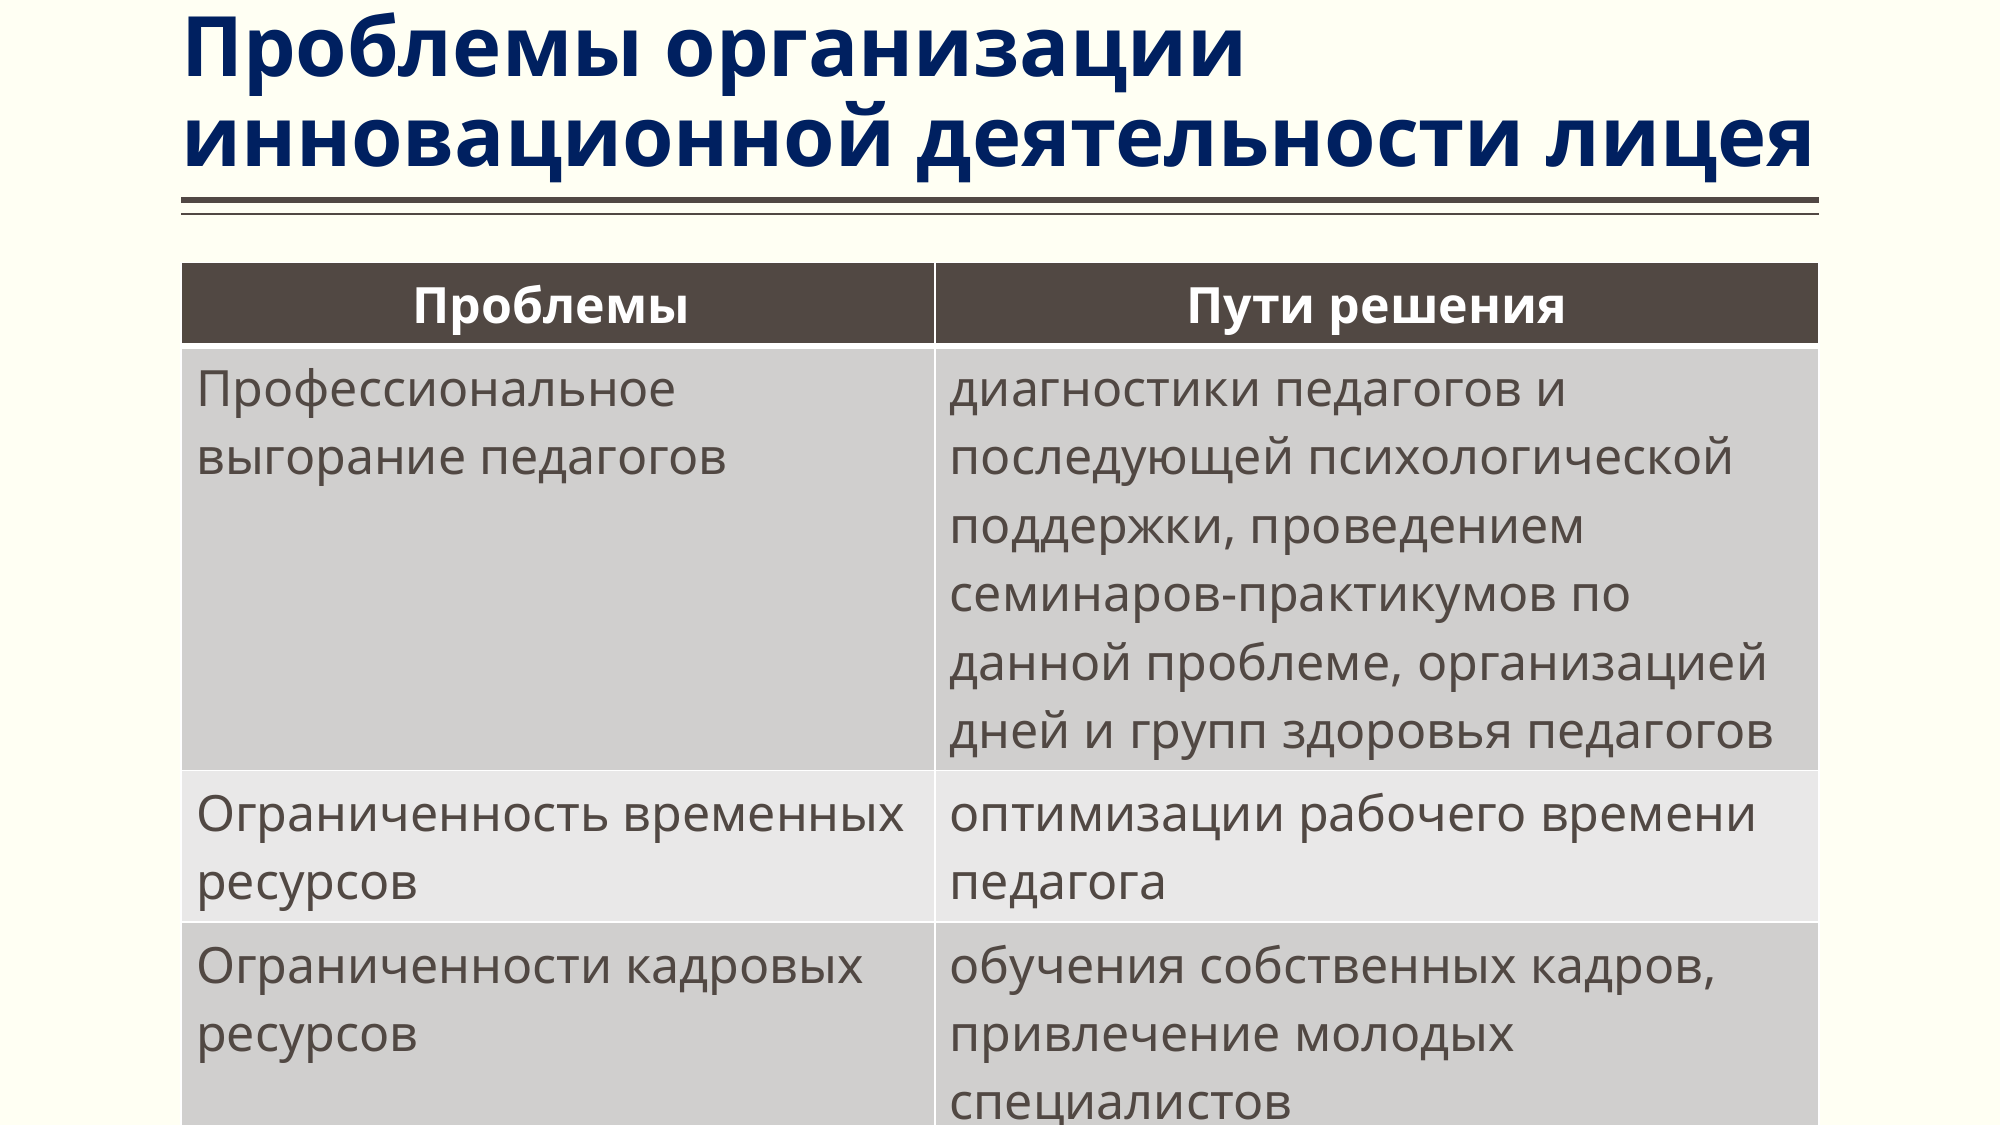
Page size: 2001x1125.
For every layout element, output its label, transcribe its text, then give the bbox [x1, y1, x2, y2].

table_header Пути решения [936, 263, 1818, 343]
table_cell Ограниченность временных ресурсов [182, 771, 934, 921]
table_header Проблемы [182, 263, 934, 343]
table_cell Профессиональное выгорание педагогов [182, 349, 934, 770]
table_cell Ограниченности кадровых ресурсов [182, 923, 934, 1125]
table_cell диагностики педагогов и последующей психологической поддержки, проведением семинаров-практикумов по данной проблеме, организацией дней и групп здоровья педагогов [936, 349, 1818, 770]
table_cell обучения собственных кадров, привлечение молодых специалистов [936, 923, 1818, 1125]
title Проблемы организации инновационной деятельности лицея [181, 12, 1819, 193]
table_cell оптимизации рабочего времени педагога [936, 771, 1818, 921]
